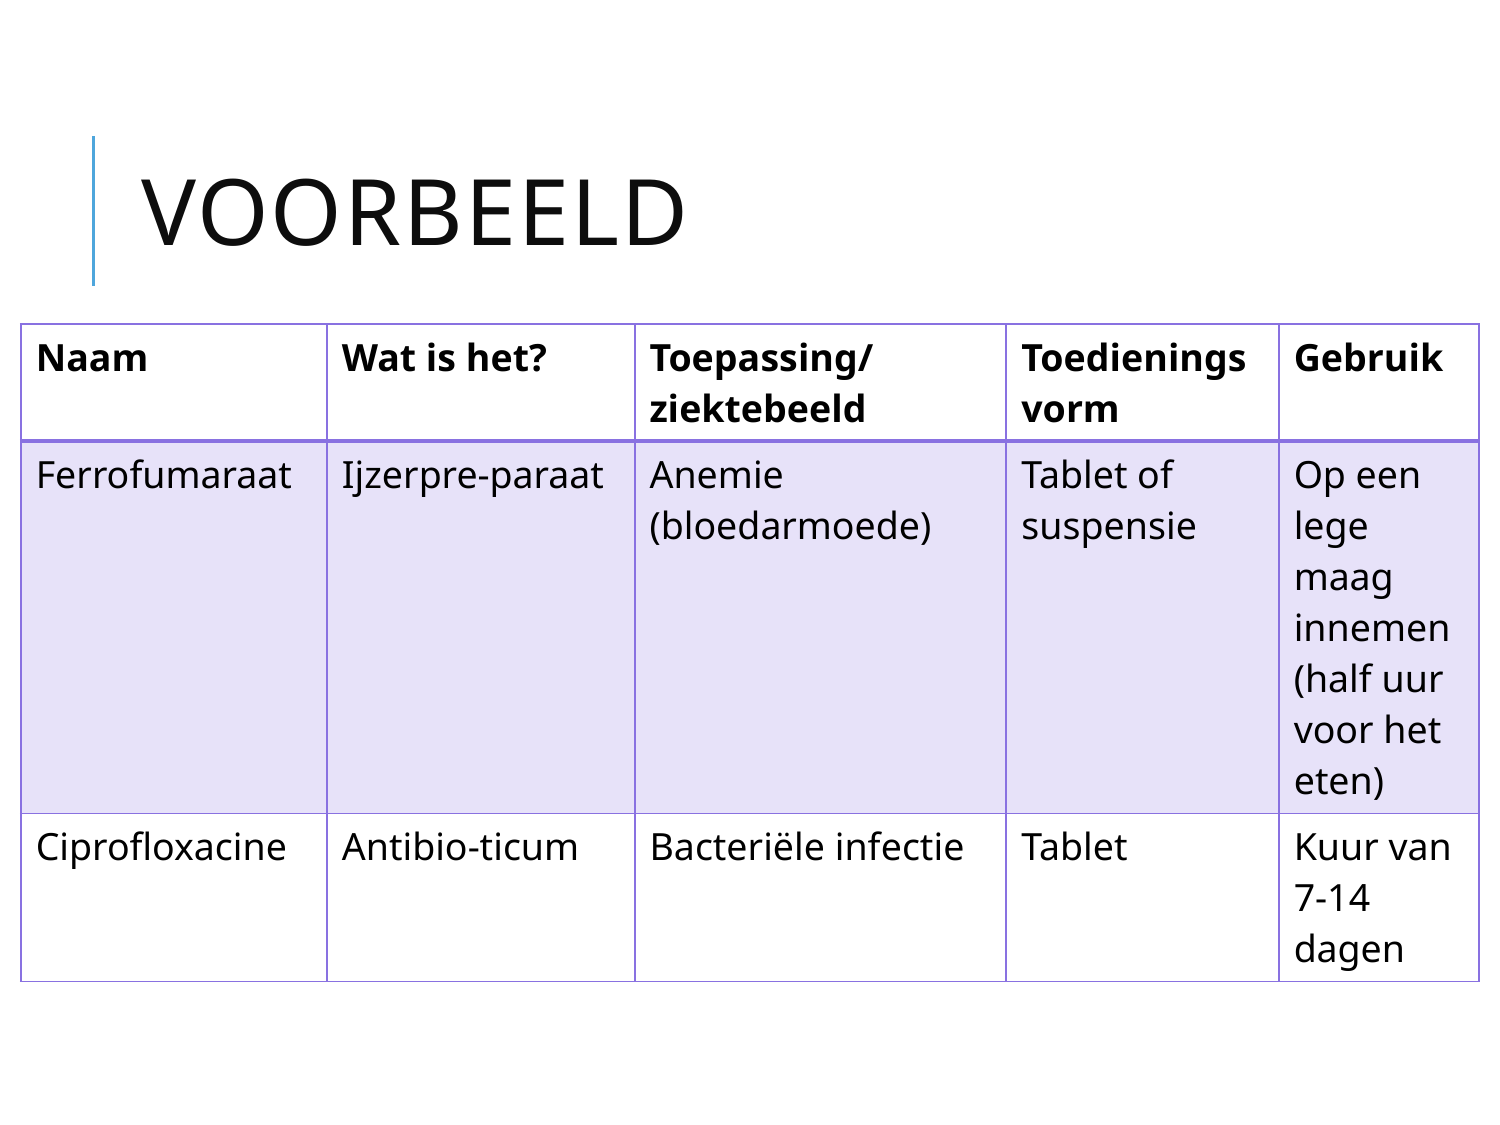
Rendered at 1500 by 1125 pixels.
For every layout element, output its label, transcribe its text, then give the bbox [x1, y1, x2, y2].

table_header Toepassing/ziektebeeld [636, 325, 1005, 439]
table_header Wat is het? [328, 325, 634, 439]
title Voorbeeld [126, 96, 1322, 323]
table_cell Anemie (bloedarmoede) [636, 443, 1005, 813]
table_cell Kuur van 7-14 dagen [1280, 814, 1478, 981]
table_cell Bacteriële infectie [636, 814, 1005, 981]
table_cell Ferrofumaraat [22, 443, 326, 813]
table_cell Tablet of suspensie [1007, 443, 1278, 813]
table_cell Antibio-ticum [328, 814, 634, 981]
table_header Gebruik [1280, 325, 1478, 439]
table_header Naam [22, 325, 326, 439]
table_cell Ciprofloxacine [22, 814, 326, 981]
table_header Toedieningsvorm [1007, 325, 1278, 439]
table_cell Tablet [1007, 814, 1278, 981]
table_cell Op een lege maag innemen (half uur voor het eten) [1280, 443, 1478, 813]
table_cell Ijzerpre-paraat [328, 443, 634, 813]
